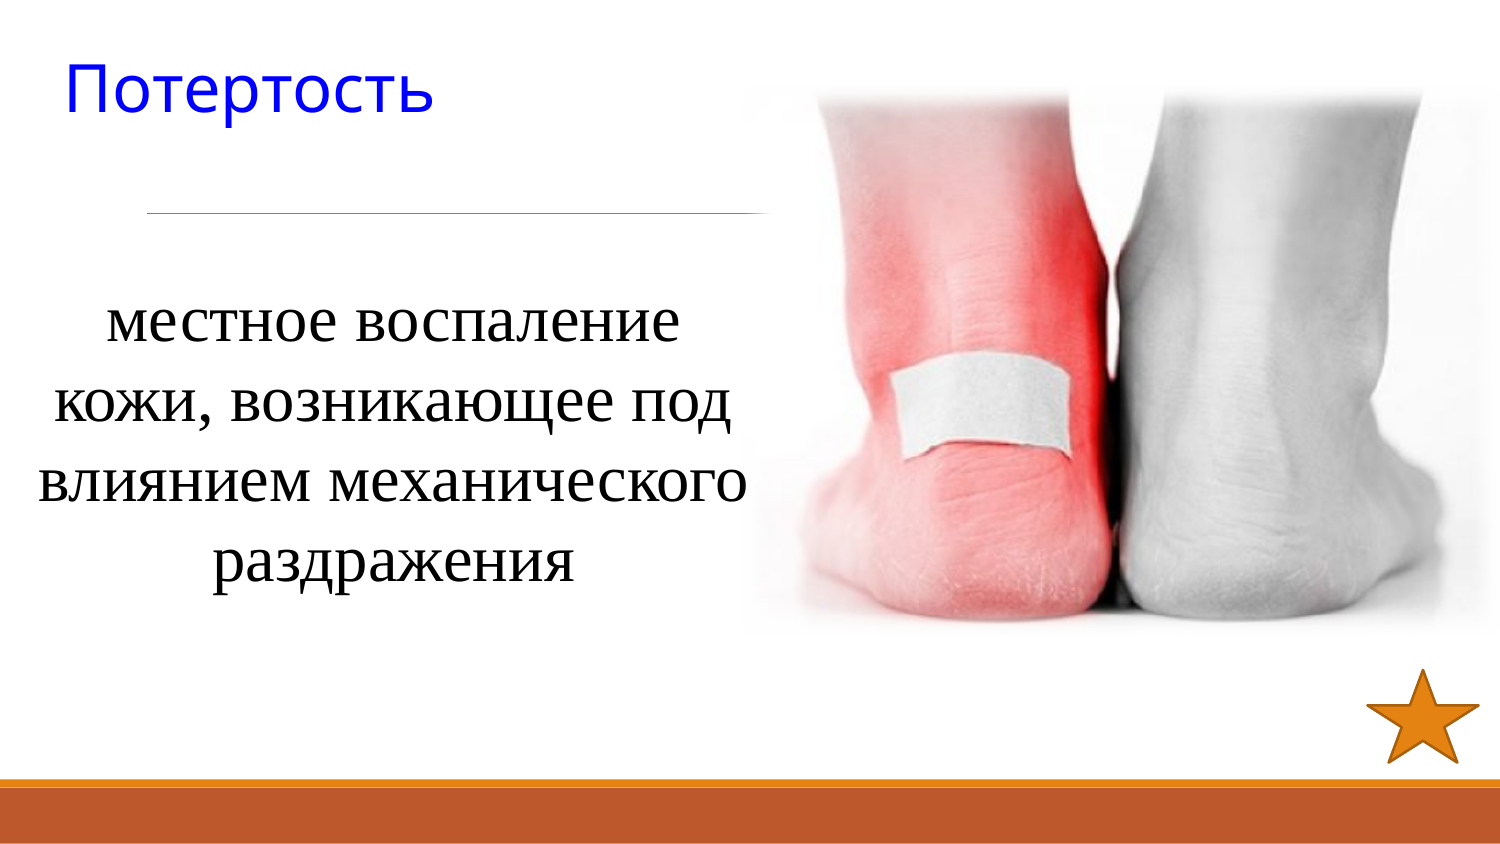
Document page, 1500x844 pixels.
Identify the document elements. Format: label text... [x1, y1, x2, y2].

picture [739, 84, 1500, 638]
text_box [1366, 668, 1480, 764]
text_box Потертость [48, 38, 1053, 134]
text_box местное воспаление кожи, возникающее под влиянием механического раздражения [0, 180, 805, 779]
